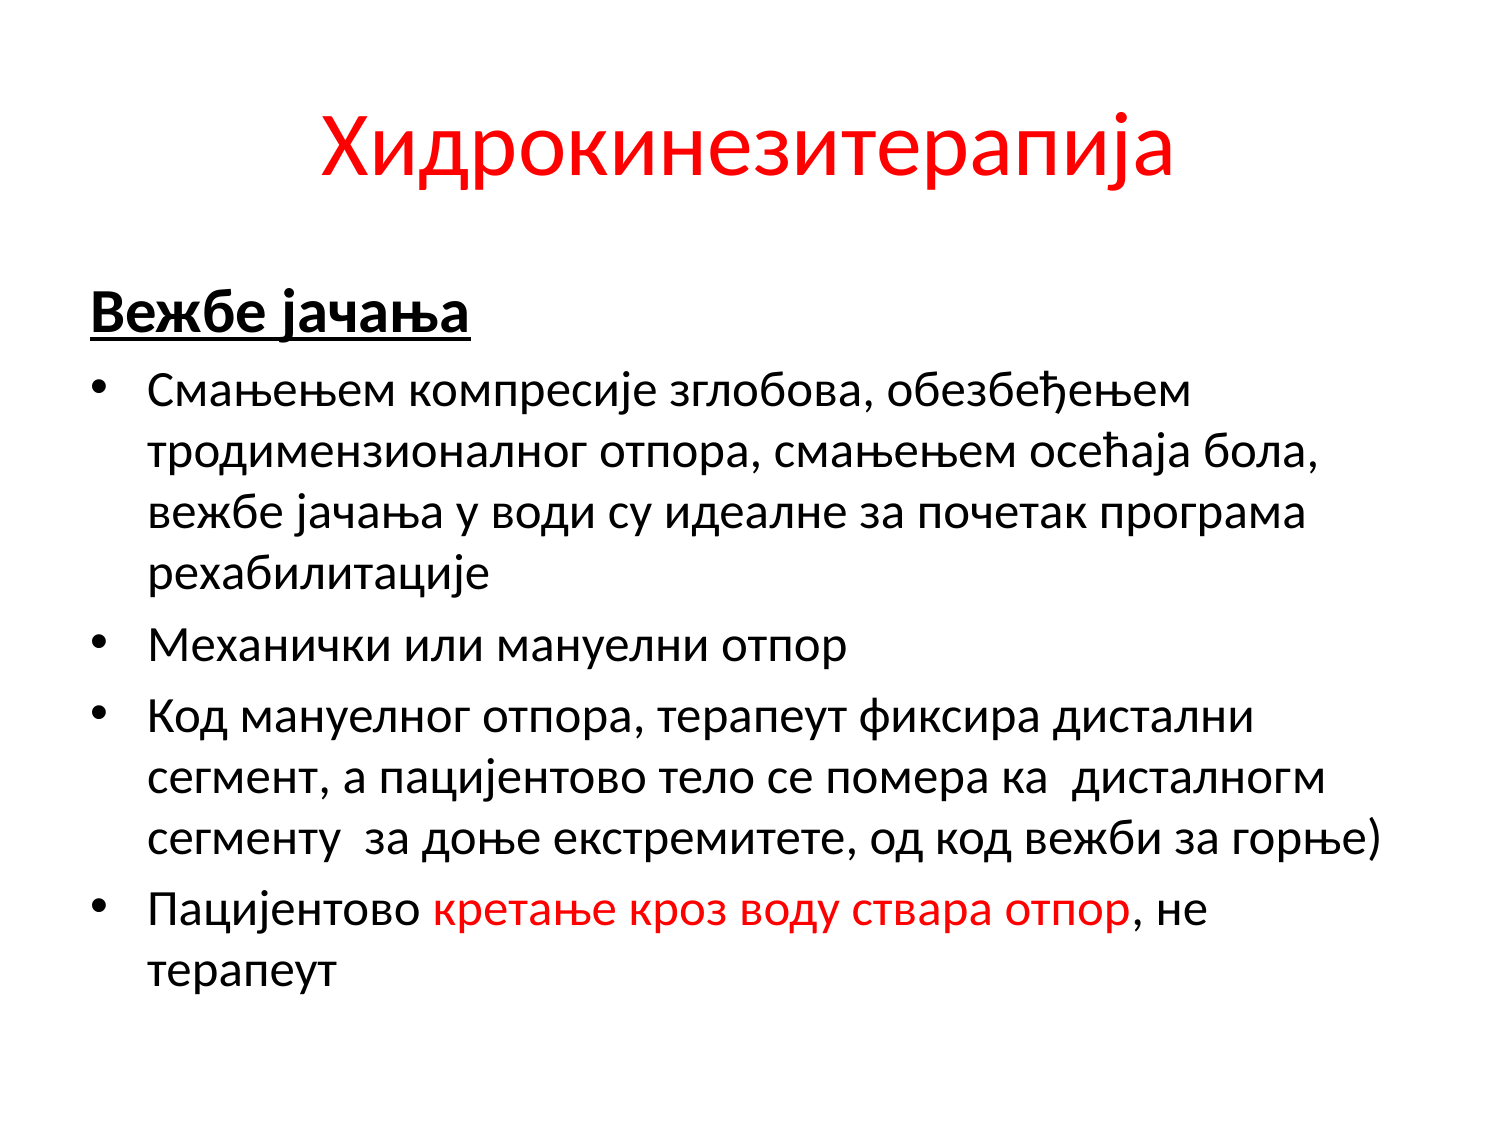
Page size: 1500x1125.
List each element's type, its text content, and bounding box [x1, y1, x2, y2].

title Хидрокинезитерапија [75, 45, 1425, 233]
list Вежбе јачања Смањењем компресије зглобова, обезбеђењем тродимензионалног отпора, смањењем осећаја бола, вежбе јачања у води су идеалне за почетак програма рехабилитације Механички или мануелни отпор Код мануелног отпора, терапеут фиксира дистални сегмент, а пацијентово тело се помера ка дисталногм сегменту за доње екстремитете, од код вежби за горње) Пацијентово кретање кроз воду ствара отпор, не терапеут [75, 262, 1425, 1005]
